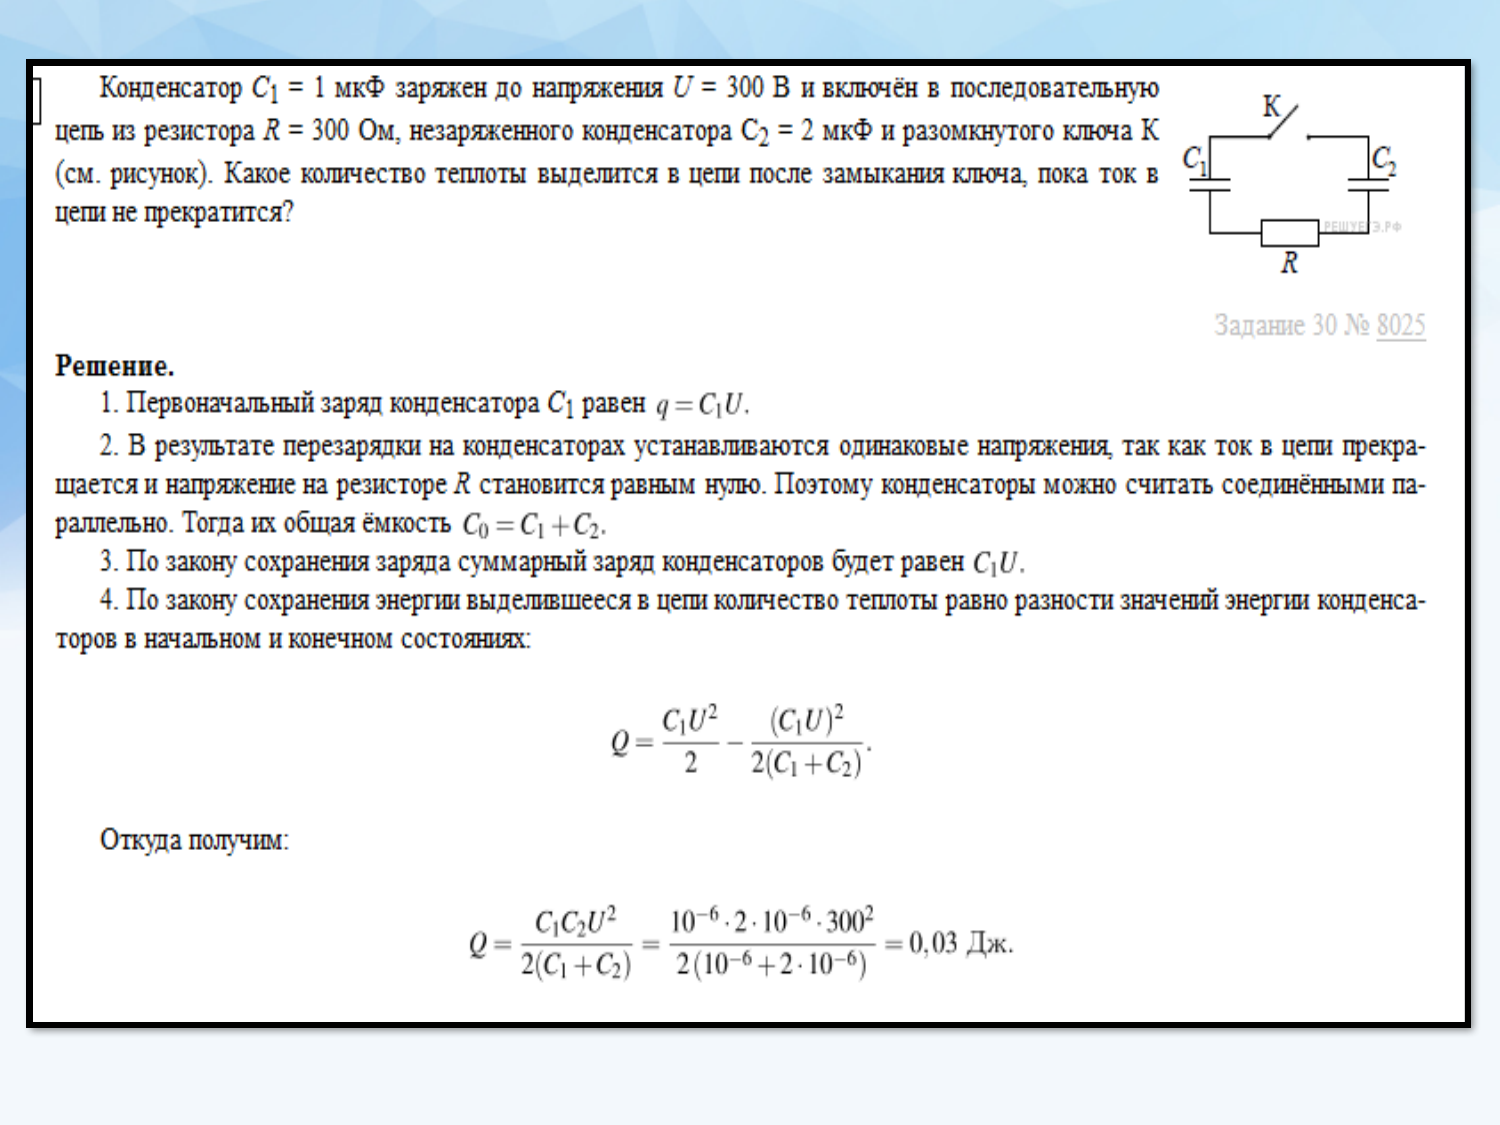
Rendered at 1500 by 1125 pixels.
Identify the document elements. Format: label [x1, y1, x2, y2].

picture [0, 0, 1500, 1125]
list [32, 65, 1465, 1022]
